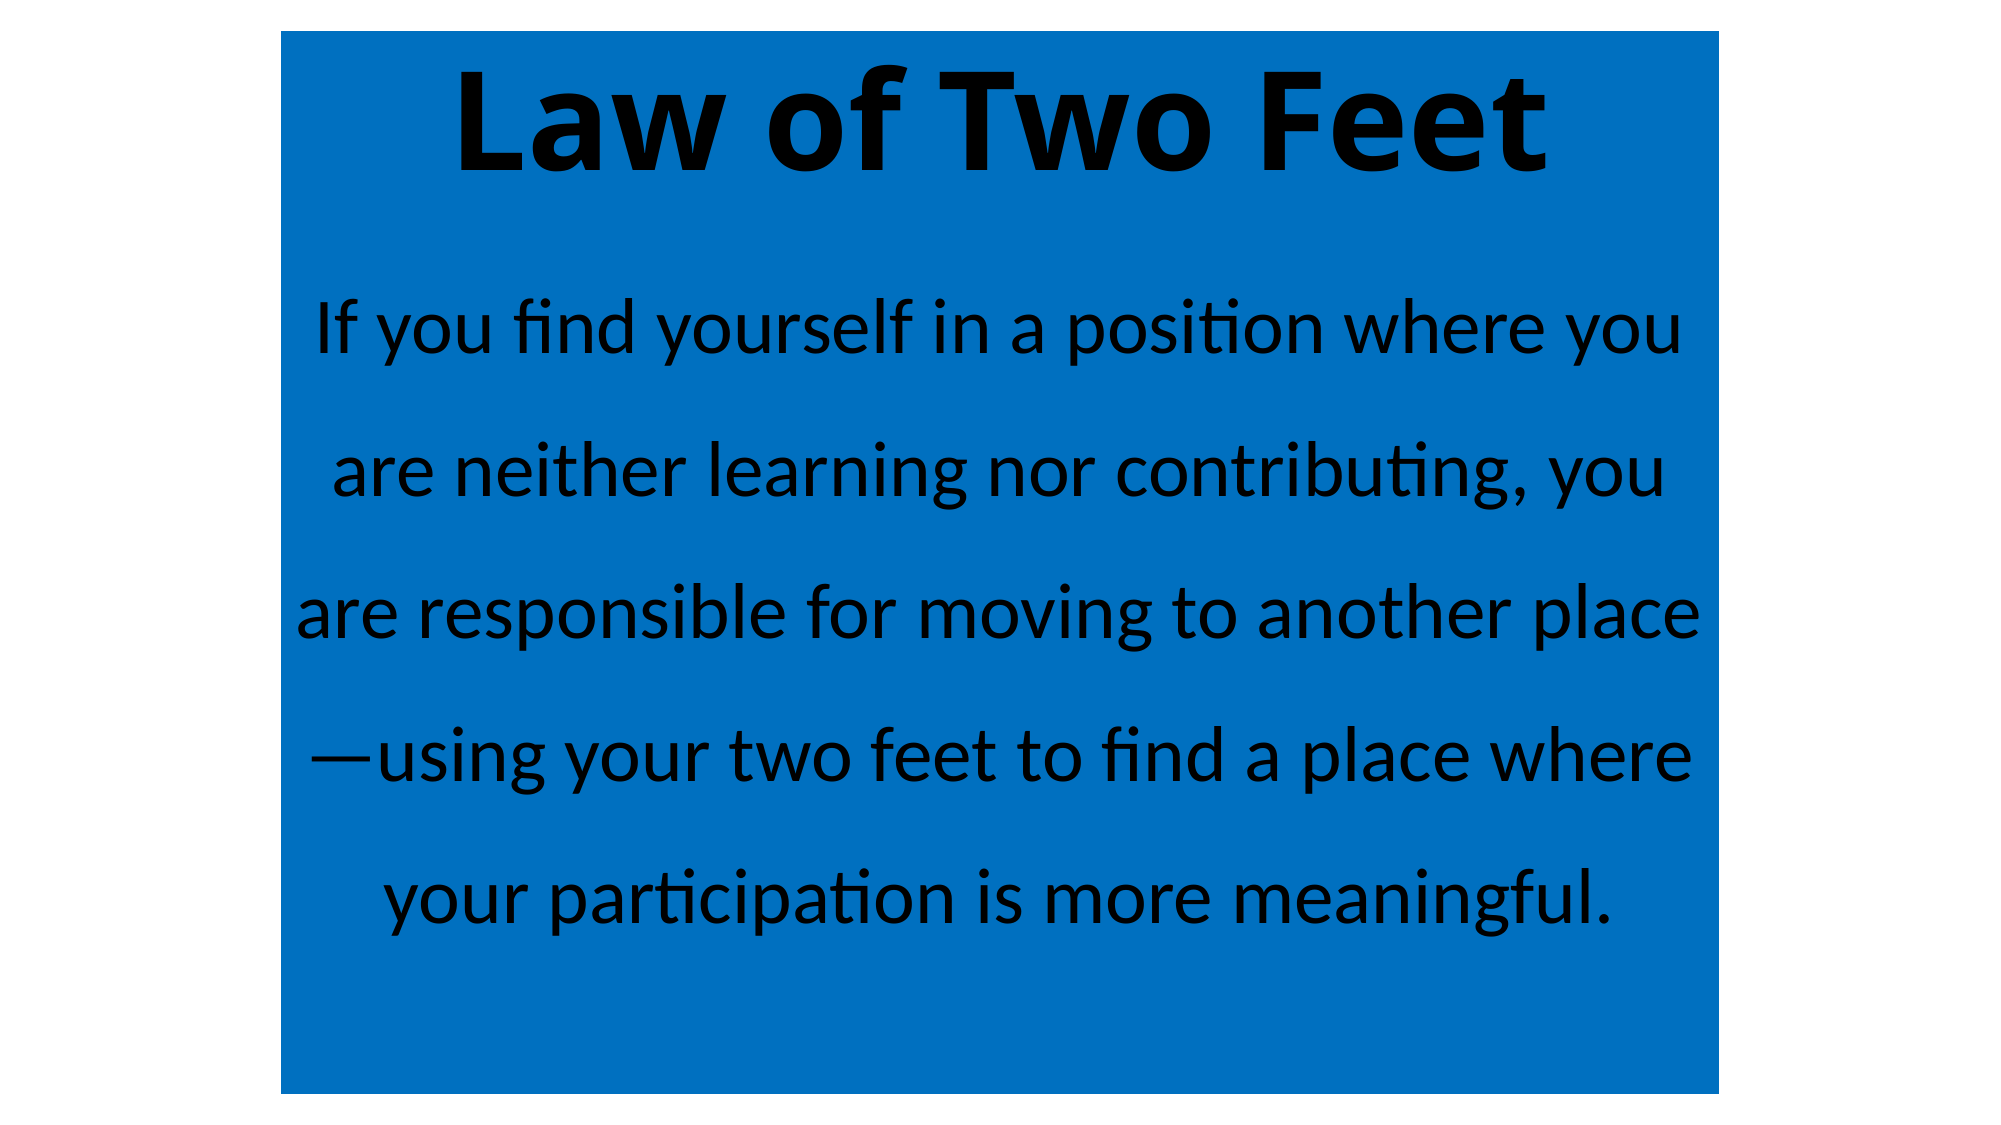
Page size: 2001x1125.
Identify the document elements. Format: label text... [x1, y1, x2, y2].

text_box Law of Two Feet If you find yourself in a position where you are neither learning nor contributing, you are responsible for moving to another place—using your two feet to find a place where your participation is more meaningful. [275, 24, 1725, 1100]
